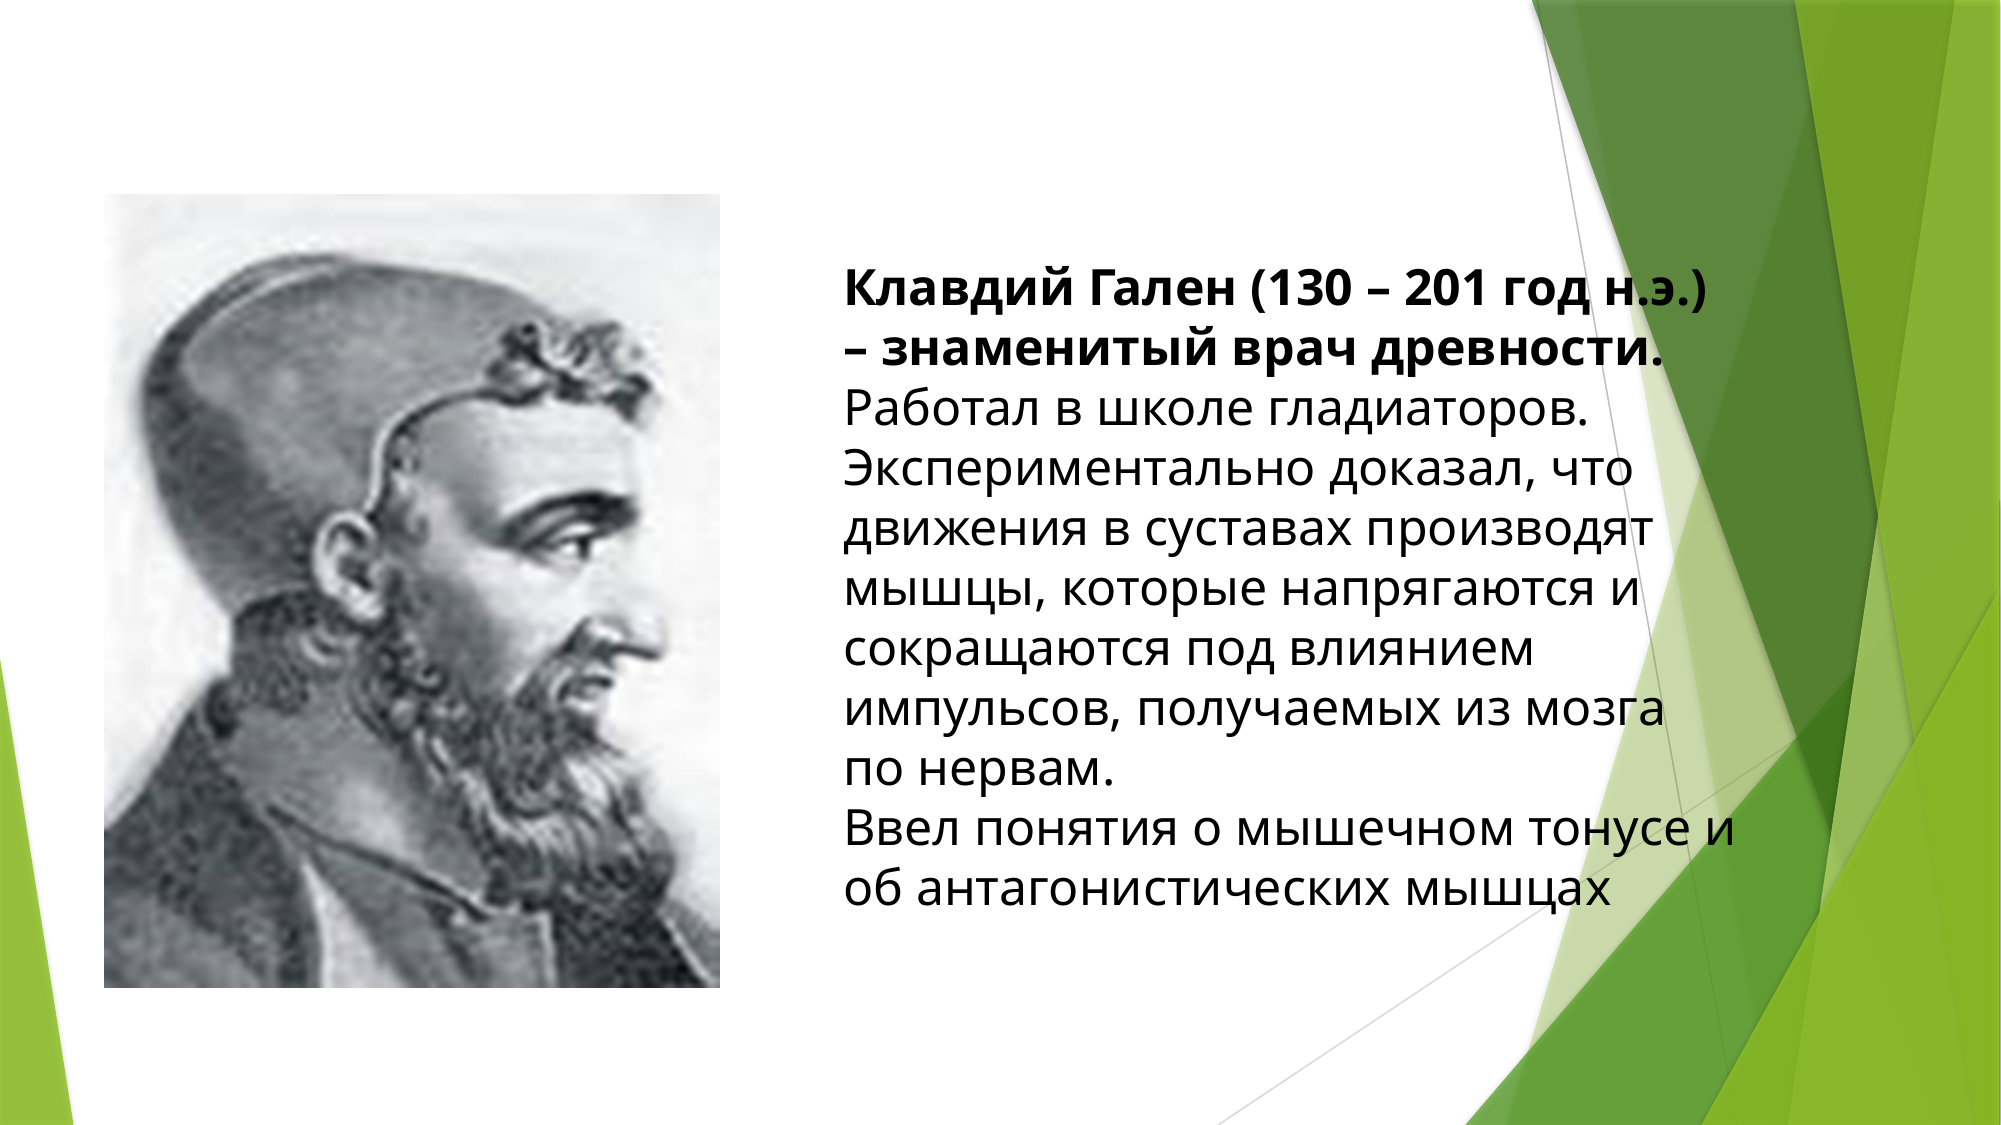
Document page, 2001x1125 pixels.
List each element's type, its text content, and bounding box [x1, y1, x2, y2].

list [103, 193, 720, 989]
text_box Клавдий Гален (130 – 201 год н.э.) – знаменитый врач древности. Работал в школе гладиаторов. Экспериментально доказал, что движения в суставах производят мышцы, которые напрягаются и сокращаются под влиянием импульсов, получаемых из мозга по нервам. Ввел понятия о мышечном тонусе и об антагонистических мышцах [828, 248, 1753, 923]
